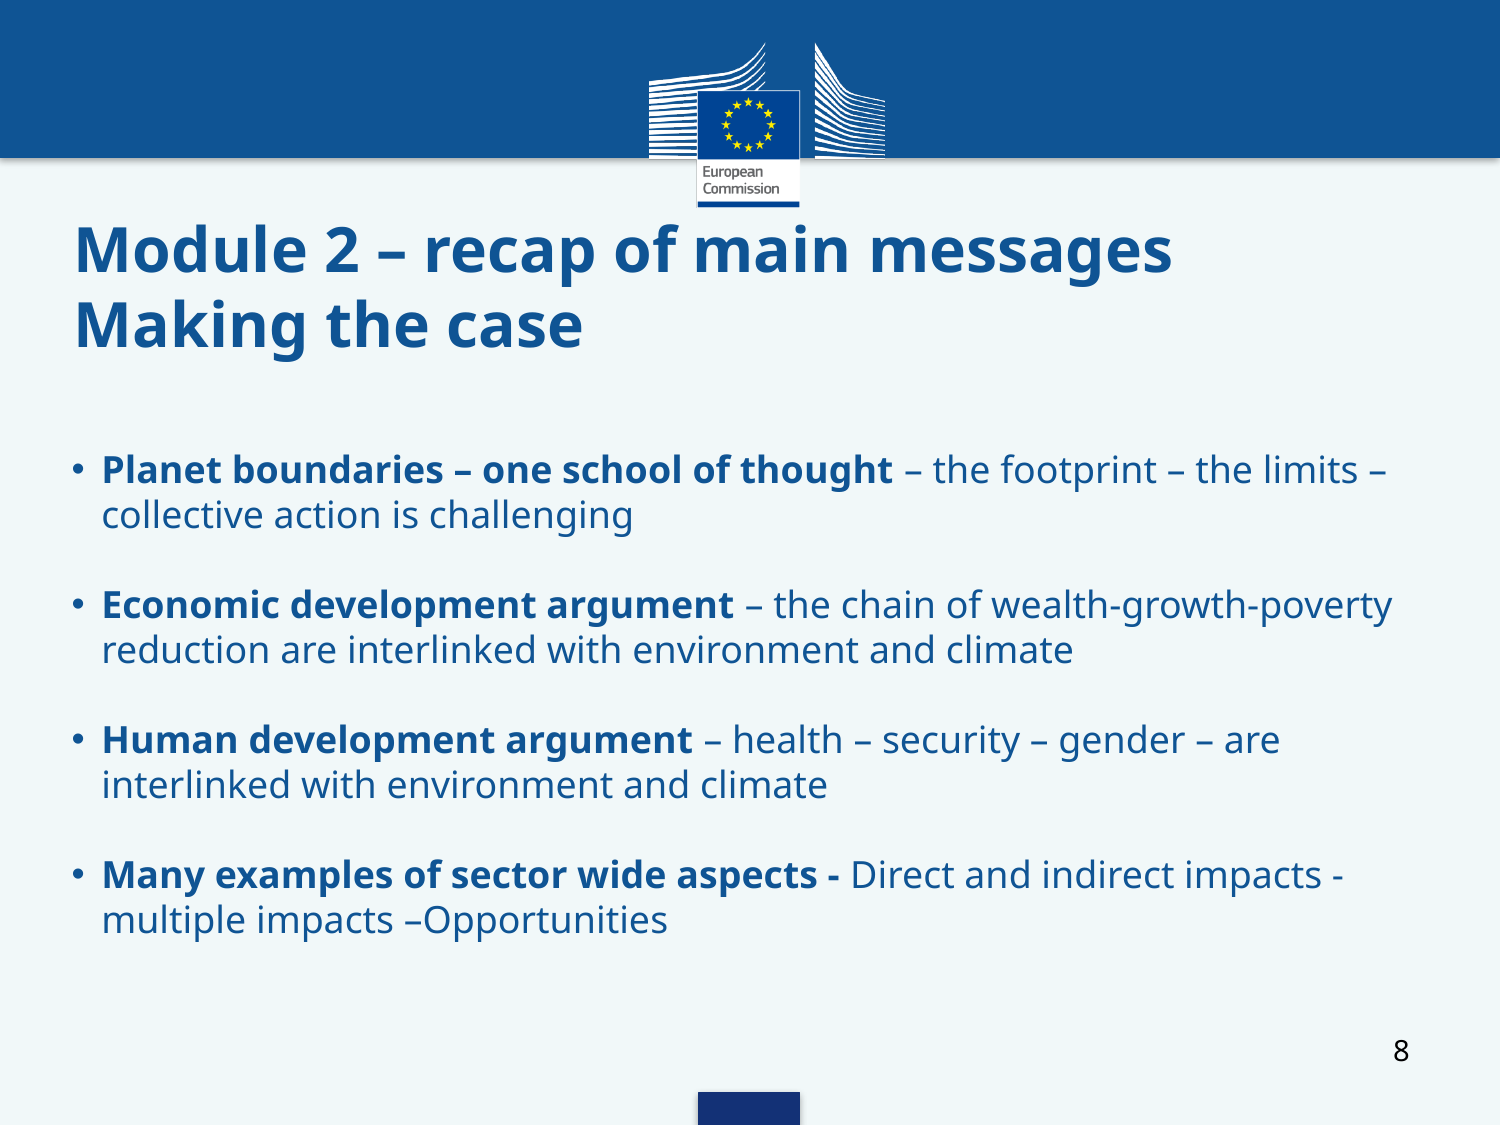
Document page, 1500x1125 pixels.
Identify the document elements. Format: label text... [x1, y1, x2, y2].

text_box Planet boundaries – one school of thought – the footprint – the limits – collective action is challenging Economic development argument – the chain of wealth-growth-poverty reduction are interlinked with environment and climate Human development argument – health – security – gender – are interlinked with environment and climate Many examples of sector wide aspects - Direct and indirect impacts - multiple impacts –Opportunities [56, 439, 1463, 994]
title Module 2 – recap of main messages Making the case [0, 183, 1350, 387]
slide_number 8 [1074, 1024, 1426, 1103]
picture [649, 42, 885, 183]
